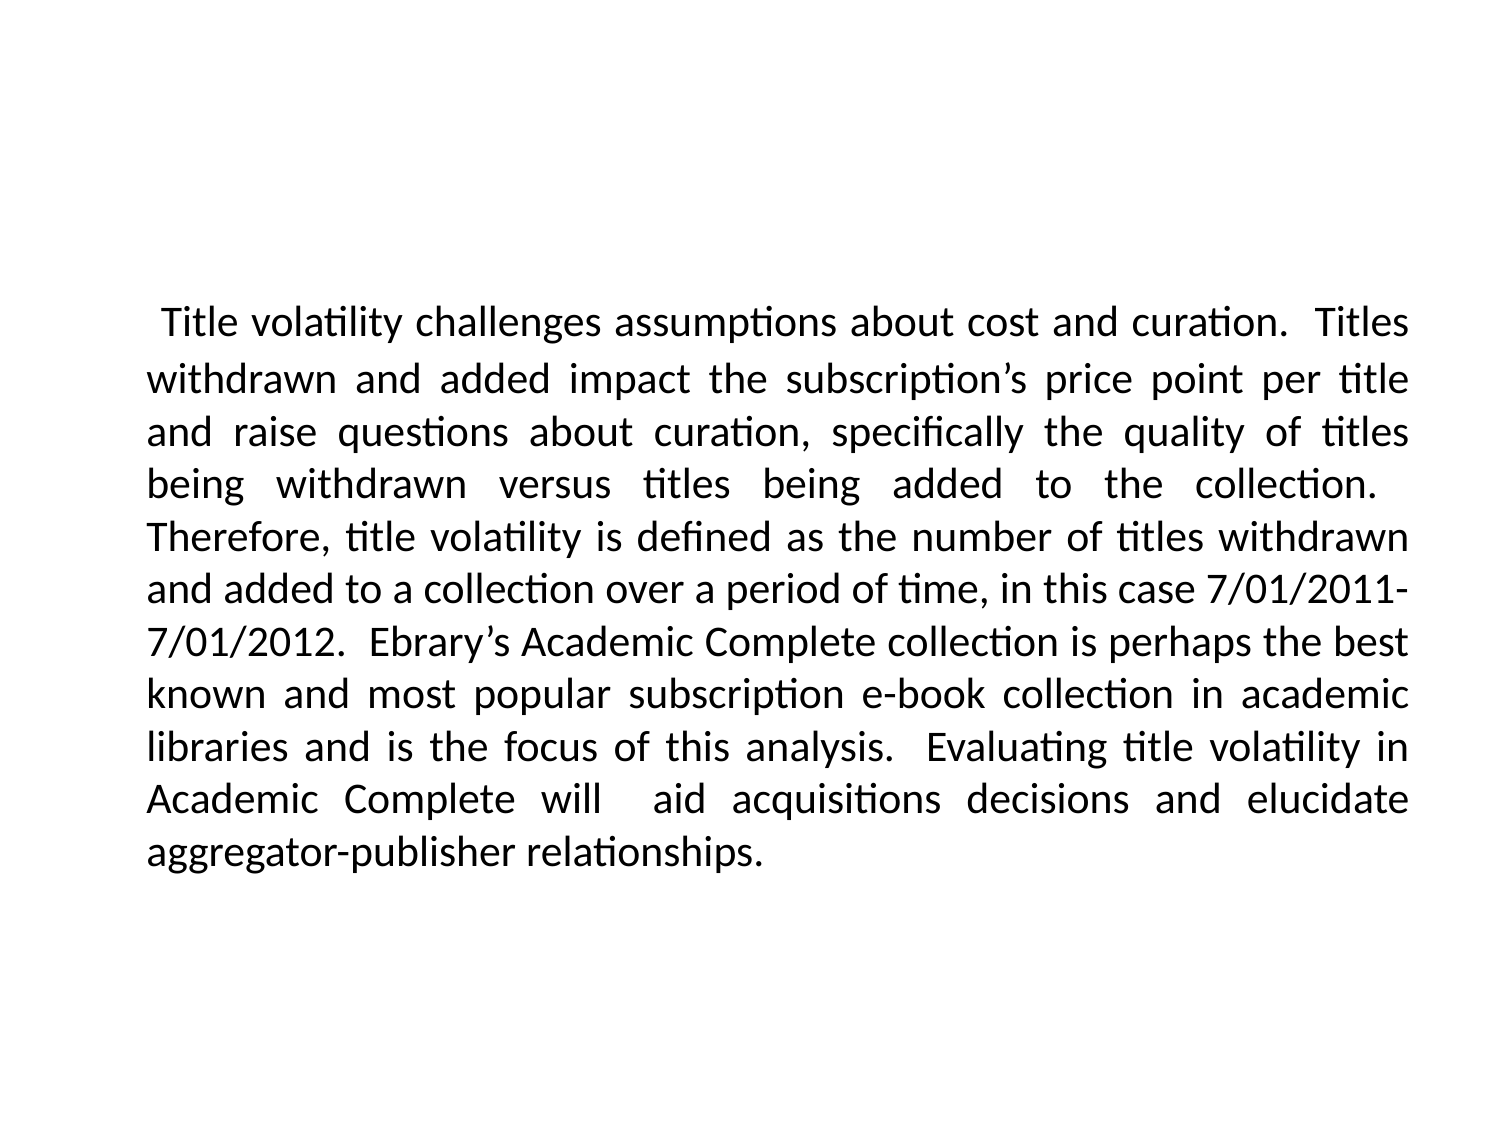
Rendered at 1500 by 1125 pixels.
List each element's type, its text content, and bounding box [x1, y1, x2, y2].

list Title volatility challenges assumptions about cost and curation. Titles withdrawn and added impact the subscription’s price point per title and raise questions about curation, specifically the quality of titles being withdrawn versus titles being added to the collection. Therefore, title volatility is defined as the number of titles withdrawn and added to a collection over a period of time, in this case 7/01/2011-7/01/2012. Ebrary’s Academic Complete collection is perhaps the best known and most popular subscription e-book collection in academic libraries and is the focus of this analysis. Evaluating title volatility in Academic Complete will aid acquisitions decisions and elucidate aggregator-publisher relationships. [75, 262, 1425, 925]
